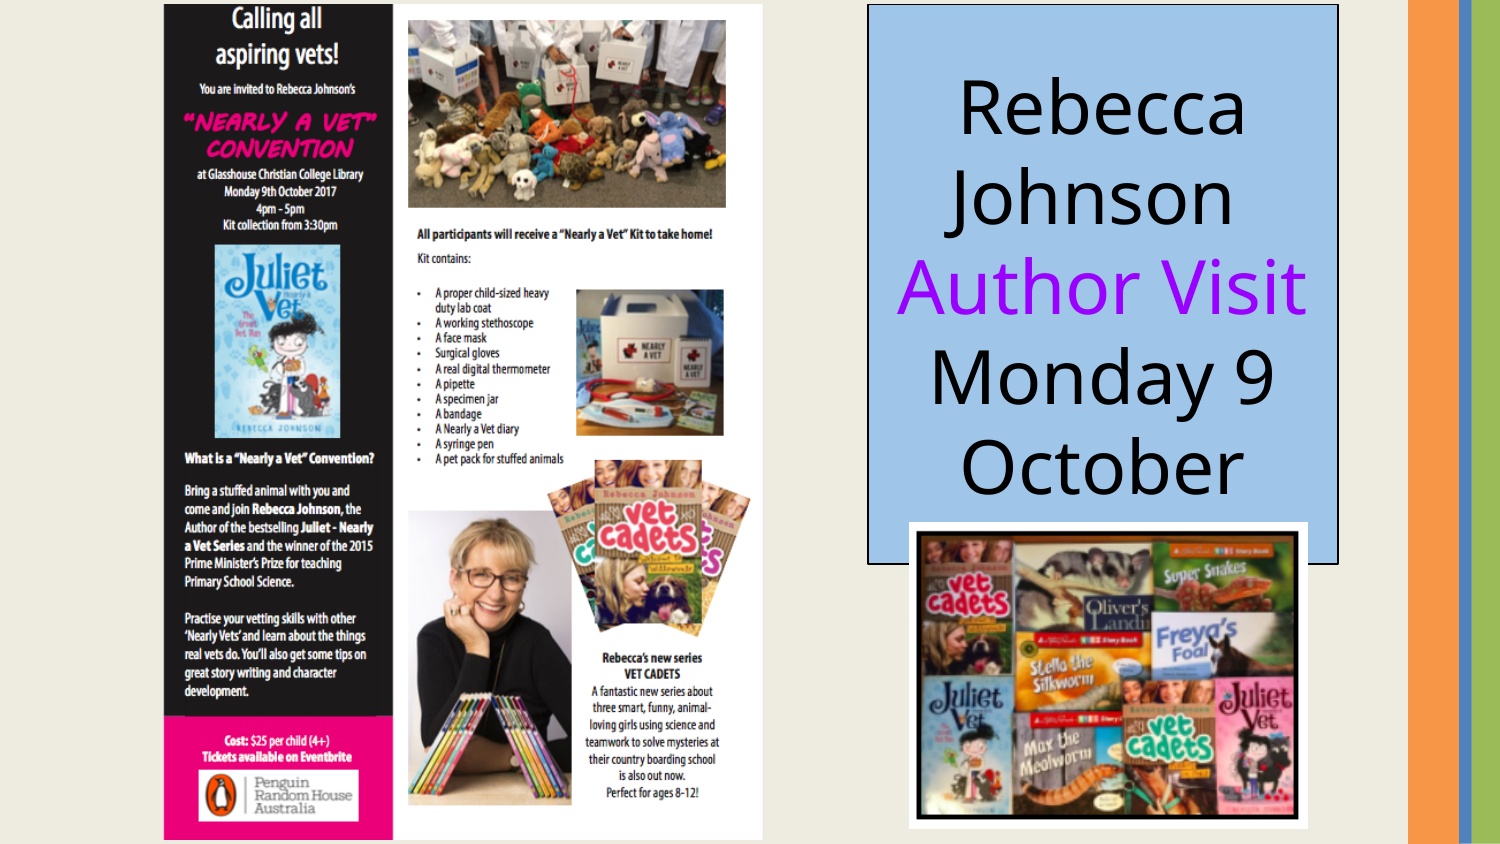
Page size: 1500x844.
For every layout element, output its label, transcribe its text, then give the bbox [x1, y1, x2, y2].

list Rebecca Johnson Author Visit Monday 9 October [867, 4, 1338, 564]
picture [909, 522, 1309, 829]
picture [162, 4, 764, 840]
